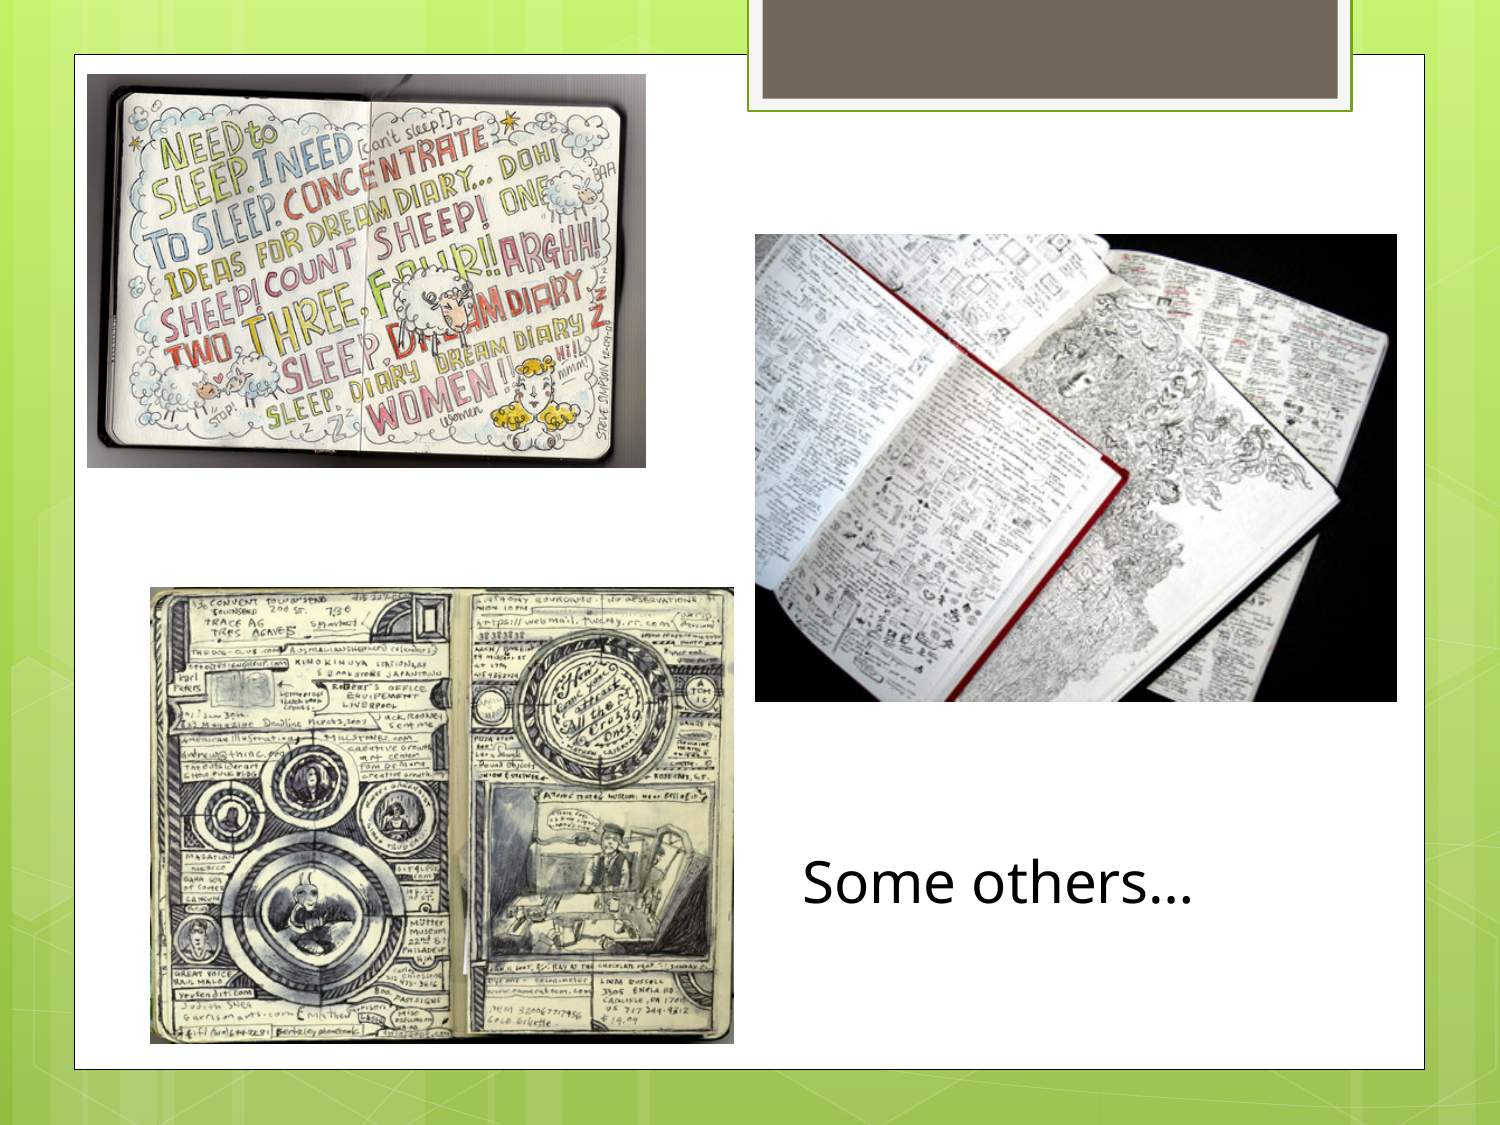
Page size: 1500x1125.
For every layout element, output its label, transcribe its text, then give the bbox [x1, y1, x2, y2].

picture [149, 587, 734, 1044]
picture [87, 74, 646, 469]
picture [755, 234, 1397, 702]
text_box Some others… [787, 837, 1338, 923]
